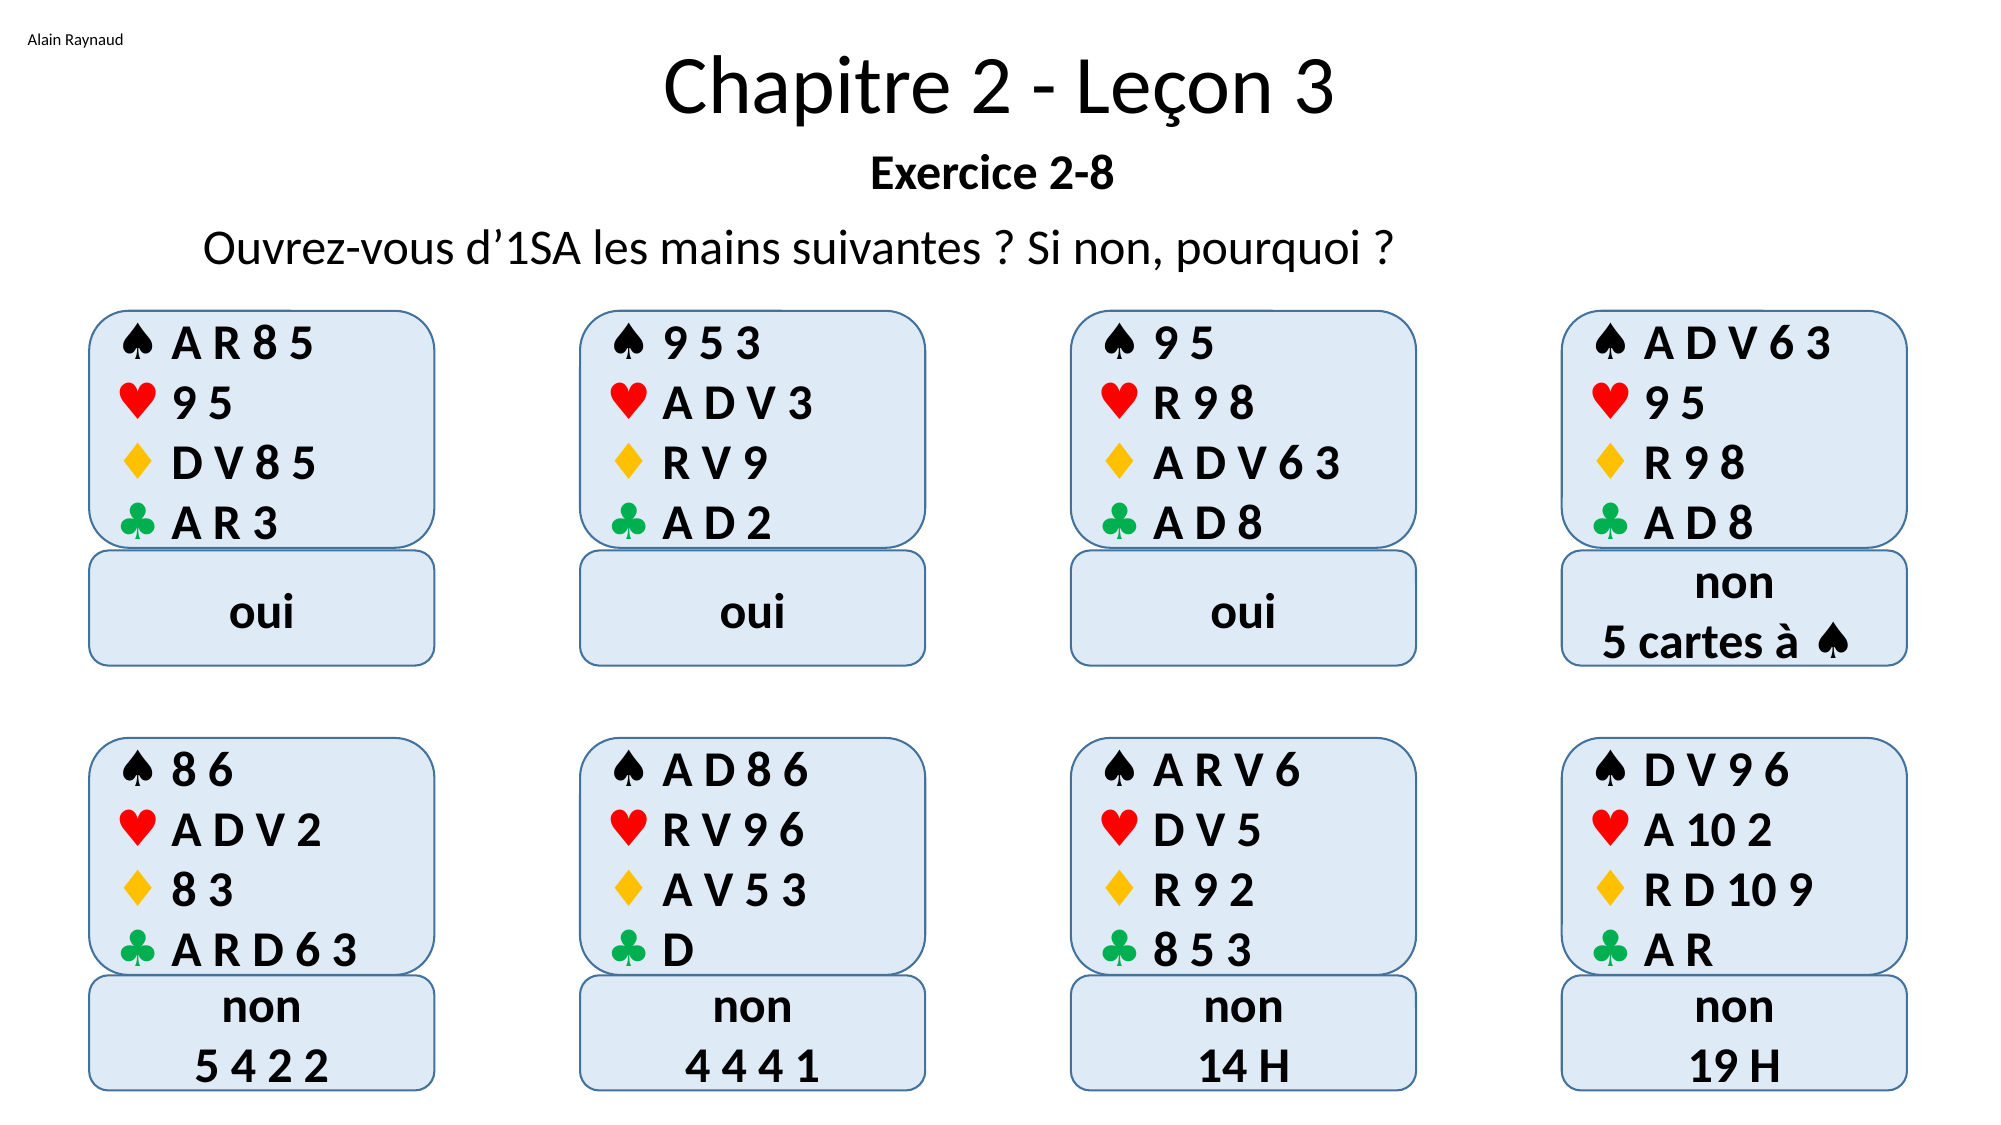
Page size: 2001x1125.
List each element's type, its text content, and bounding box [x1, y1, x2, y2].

text_box ♠ A D V 6 3 ♥ 9 5 ♦ R 9 8 ♣ A D 8 [1560, 309, 1908, 549]
text_box oui [1069, 549, 1418, 667]
text_box non 4 4 4 1 [579, 974, 927, 1092]
text_box ♠ 9 5 3 ♥ A D V 3 ♦ R V 9 ♣ A D 2 [578, 309, 927, 549]
text_box non 5 4 2 2 [88, 974, 436, 1092]
text_box ♠ A D 8 6 ♥ R V 9 6 ♦ A V 5 3 ♣ D [578, 736, 927, 974]
text_box non 19 H [1560, 974, 1908, 1092]
text_box oui [579, 549, 927, 667]
text_box ♠ A R 8 5 ♥ 9 5 ♦ D V 8 5 ♣ A R 3 [88, 309, 436, 549]
text_box Alain Raynaud [12, 21, 147, 57]
text_box oui [88, 549, 436, 667]
text_box non 5 cartes à ♠ [1560, 549, 1908, 667]
text_box ♠ 9 5 ♥ R 9 8 ♦ A D V 6 3 ♣ A D 8 [1069, 309, 1418, 549]
subtitle Exercice 2-8 Ouvrez-vous d’1SA les mains suivantes ? Si non, pourquoi ? [37, 139, 1948, 1088]
title Chapitre 2 - Leçon 3 [249, 38, 1750, 139]
text_box ♠ 8 6 ♥ A D V 2 ♦ 8 3 ♣ A R D 6 3 [88, 736, 436, 974]
text_box ♠ A R V 6 ♥ D V 5 ♦ R 9 2 ♣ 8 5 3 [1069, 736, 1418, 974]
text_box non 14 H [1069, 974, 1418, 1092]
text_box ♠ D V 9 6 ♥ A 10 2 ♦ R D 10 9 ♣ A R [1560, 736, 1908, 974]
